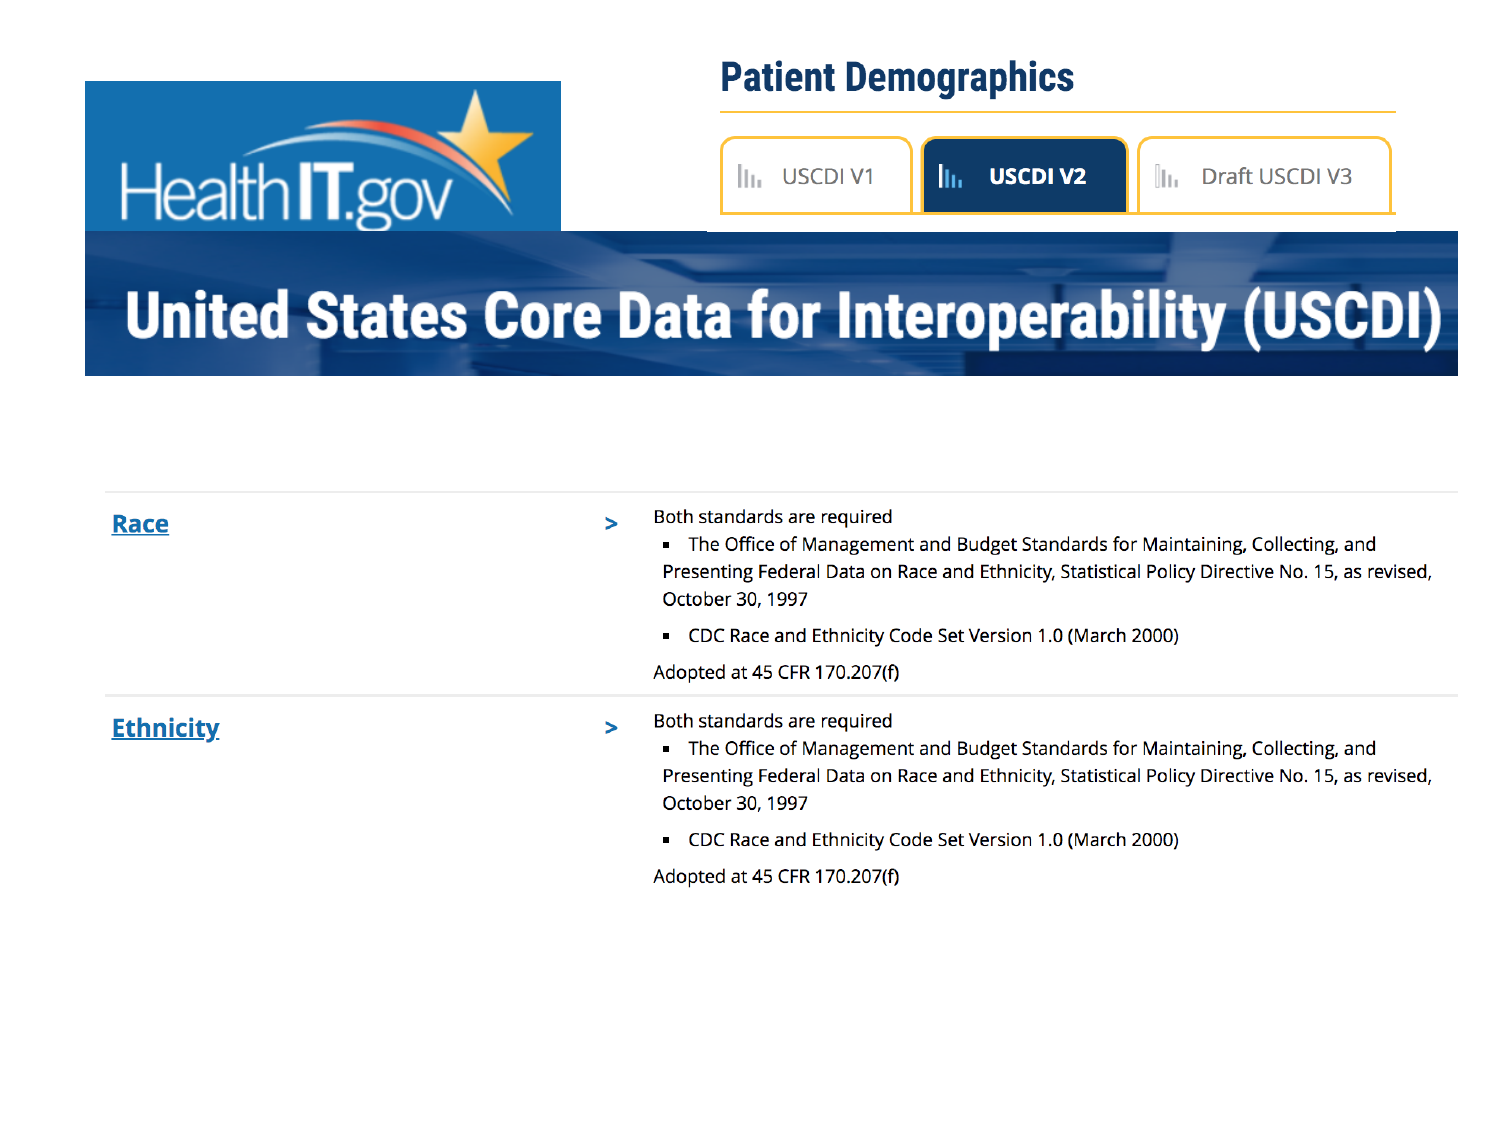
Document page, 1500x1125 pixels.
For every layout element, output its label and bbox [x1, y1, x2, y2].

picture [85, 491, 1458, 897]
picture [85, 40, 1458, 377]
